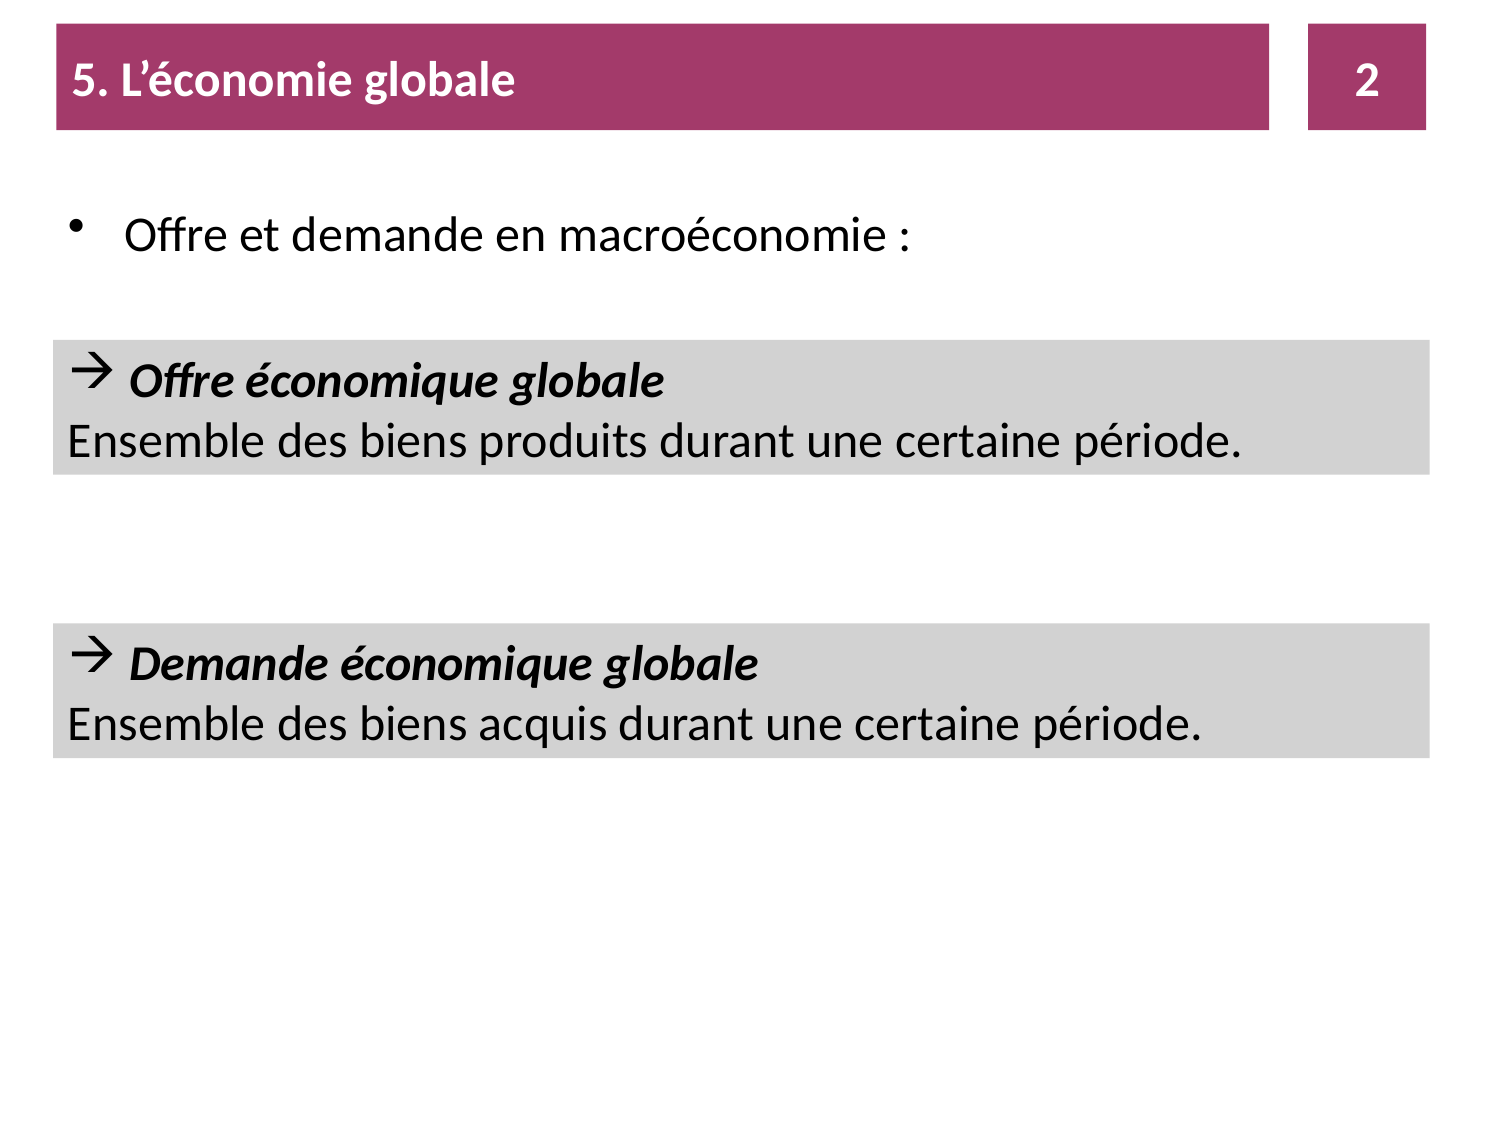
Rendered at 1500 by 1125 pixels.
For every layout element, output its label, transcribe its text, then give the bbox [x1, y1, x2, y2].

text_box 2 [1308, 23, 1427, 131]
text_box 5. L’économie globale [56, 23, 1270, 131]
text_box Offre et demande en macroéconomie : [53, 194, 1415, 270]
text_box Offre économique globale Ensemble des biens produits durant une certaine période. [53, 339, 1430, 475]
text_box Demande économique globale Ensemble des biens acquis durant une certaine période. [53, 623, 1430, 759]
